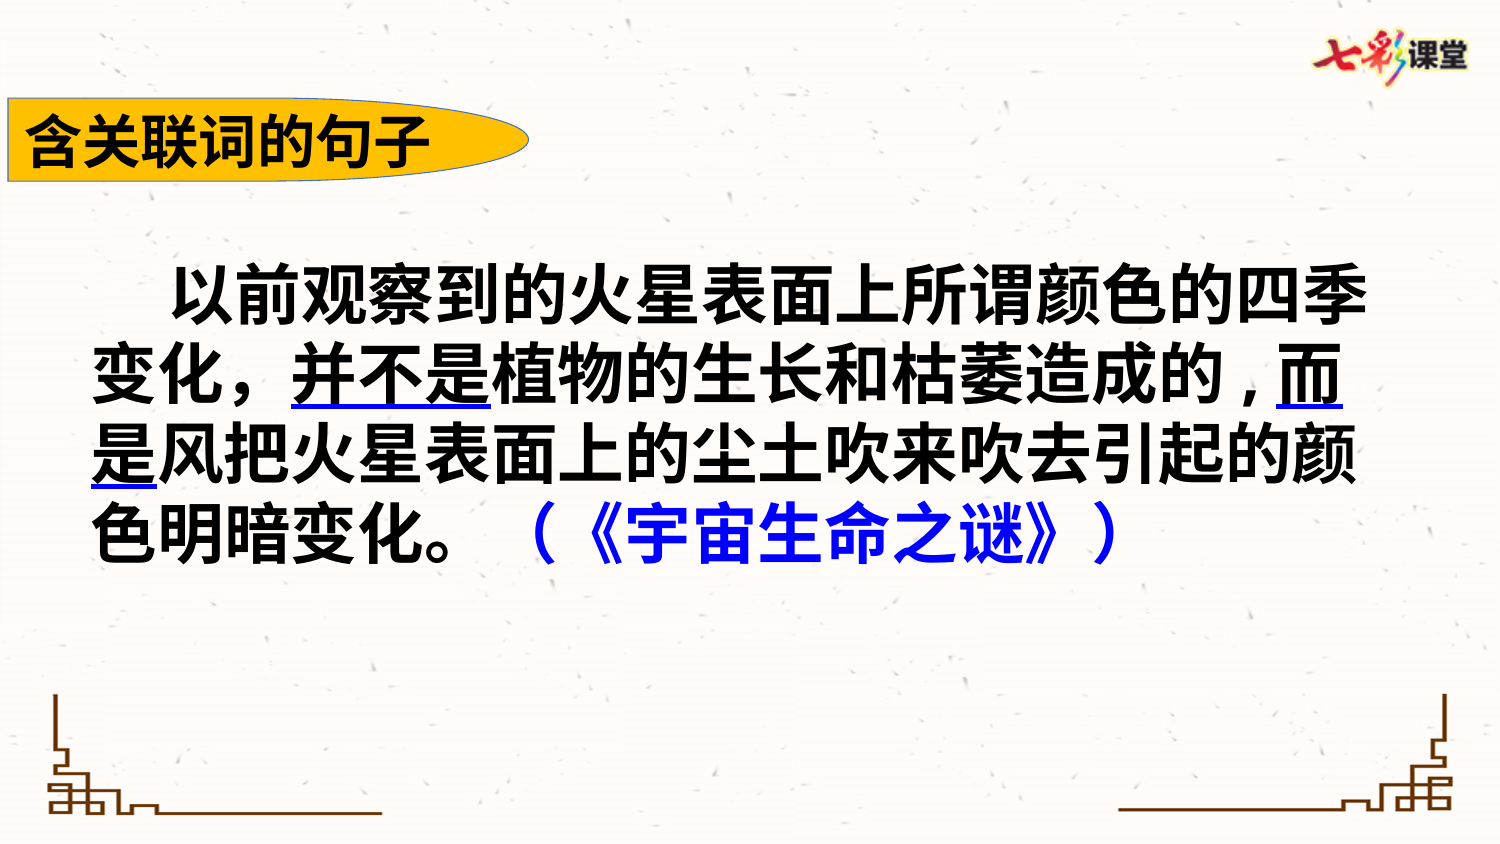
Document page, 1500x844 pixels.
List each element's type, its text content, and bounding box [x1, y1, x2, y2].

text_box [0, 98, 529, 182]
text_box 以前观察到的火星表面上所谓颜色的四季变化，并不是植物的生长和枯萎造成的,而是风把火星表面上的尘土吹来吹去引起的颜色明暗变化。（《宇宙生命之谜》） [75, 245, 1418, 580]
picture [0, 0, 1500, 844]
